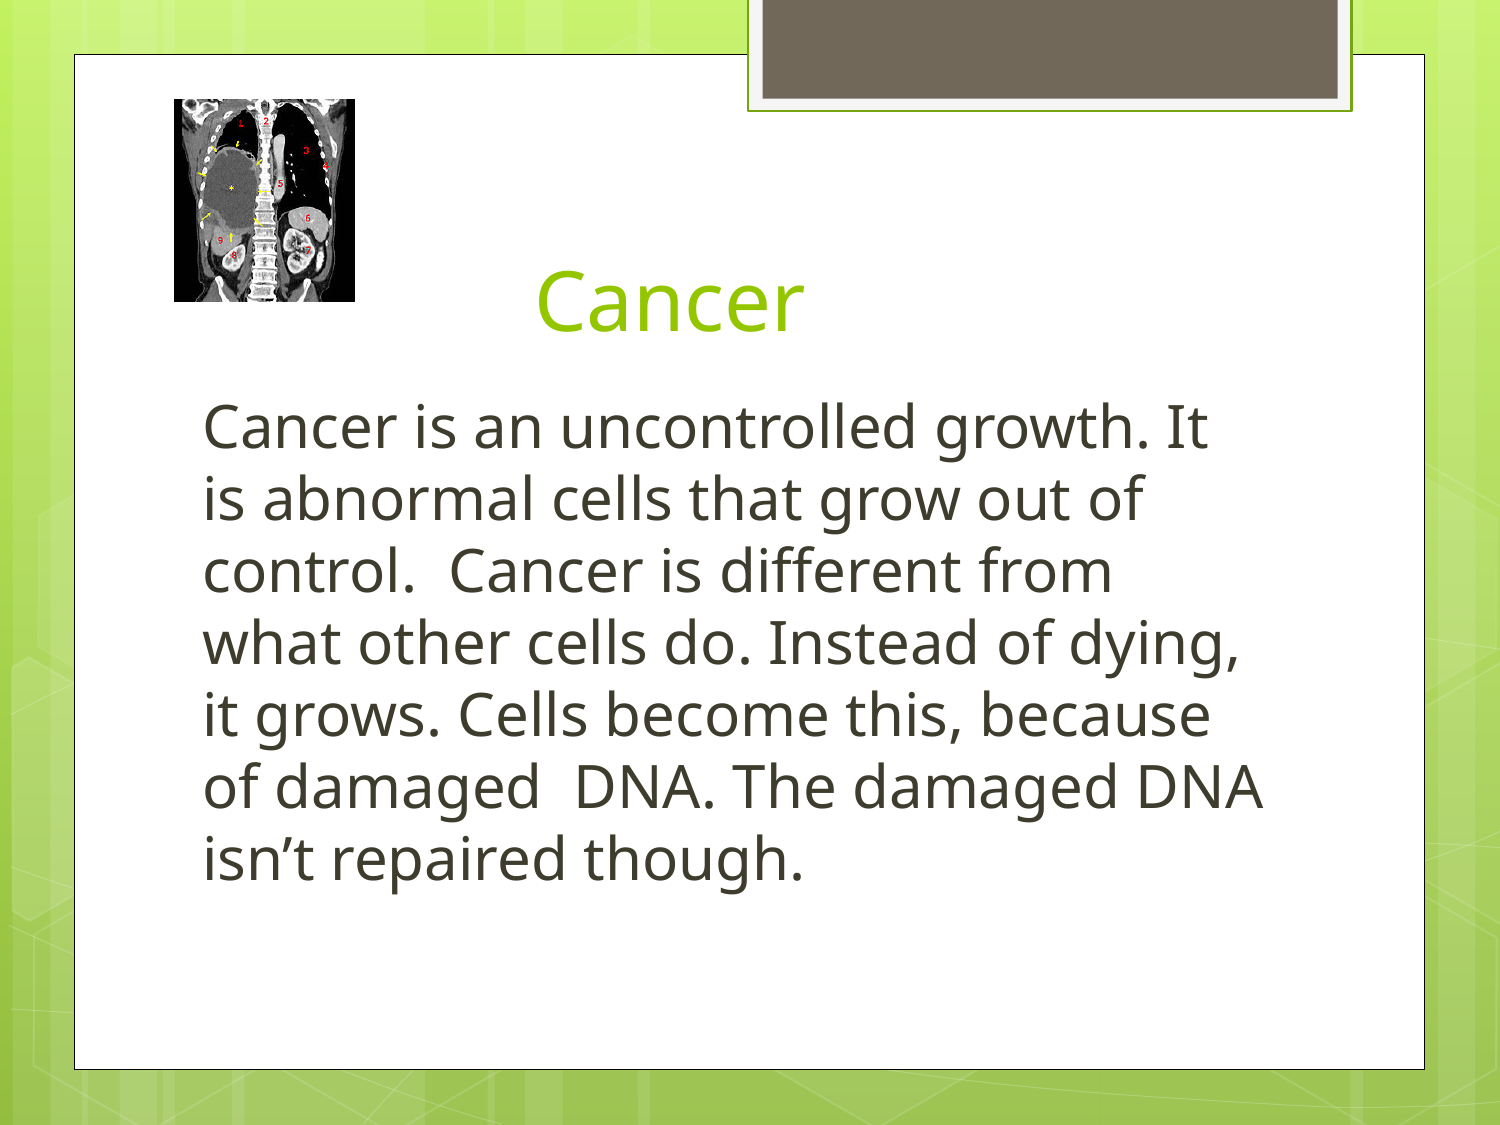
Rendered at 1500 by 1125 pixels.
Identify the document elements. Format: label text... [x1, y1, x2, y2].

title Cancer [171, 168, 1324, 357]
list Cancer is an uncontrolled growth. It is abnormal cells that grow out of control. Cancer is different from what other cells do. Instead of dying, it grows. Cells become this, because of damaged DNA. The damaged DNA isn’t repaired though. [171, 381, 1283, 957]
picture [174, 99, 355, 302]
